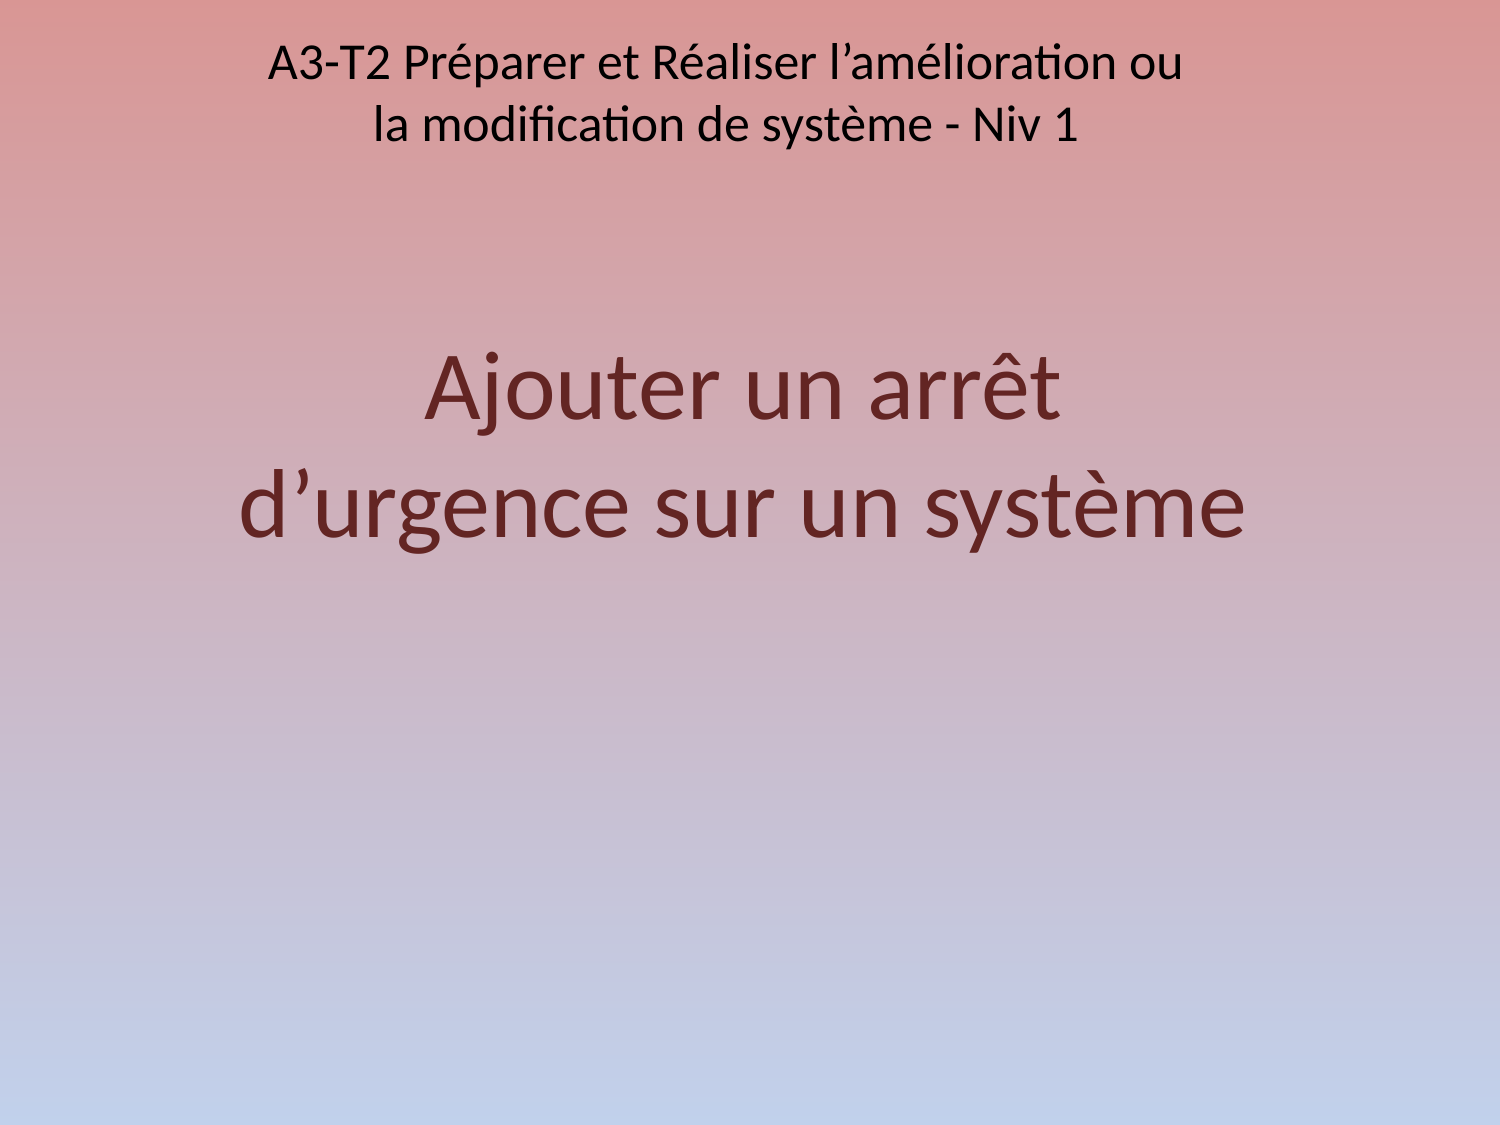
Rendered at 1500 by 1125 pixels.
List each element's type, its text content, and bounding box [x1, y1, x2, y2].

text_box Ajouter un arrêt d’urgence sur un système [218, 314, 1269, 602]
title A3-T2 Préparer et Réaliser l’amélioration ou la modification de système - Niv 1 [242, 19, 1211, 161]
